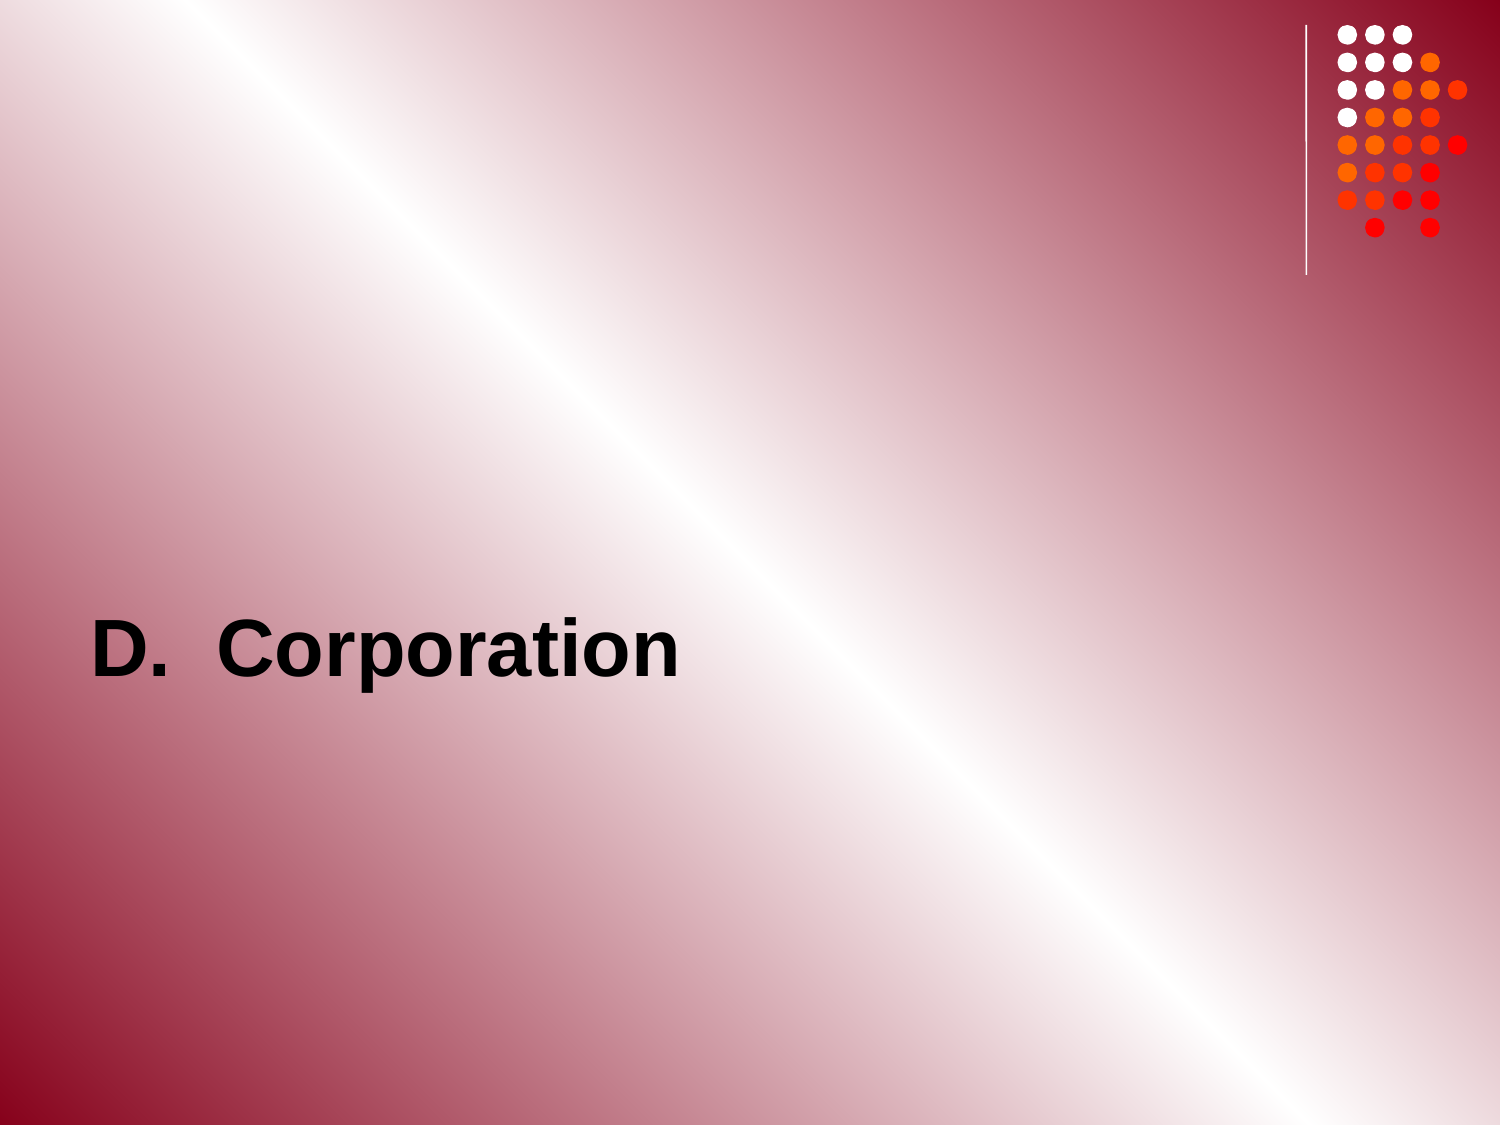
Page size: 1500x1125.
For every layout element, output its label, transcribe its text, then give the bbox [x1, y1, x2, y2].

title D. Corporation [75, 487, 1313, 700]
